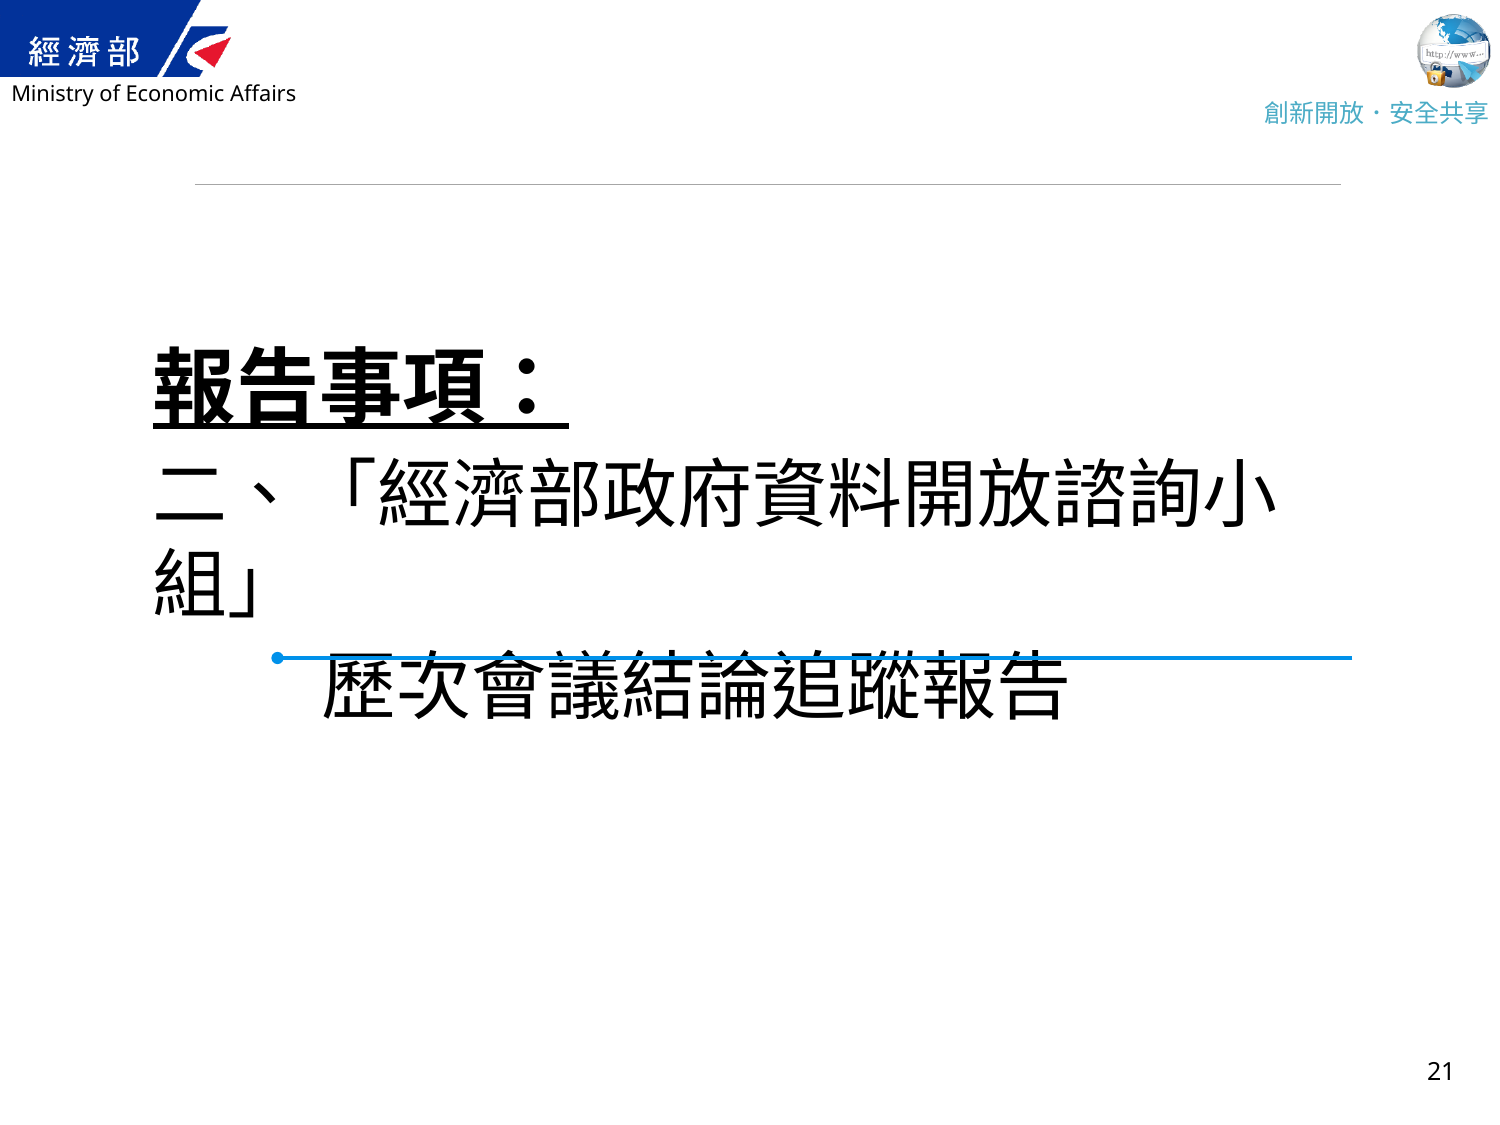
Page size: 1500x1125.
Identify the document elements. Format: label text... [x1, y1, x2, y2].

picture [0, 0, 231, 77]
picture [1411, 10, 1495, 90]
slide_number 21 [1120, 1042, 1471, 1103]
text_box 報告事項： 二、「經濟部政府資料開放諮詢小組」 歷次會議結論追蹤報告 [138, 326, 1379, 737]
